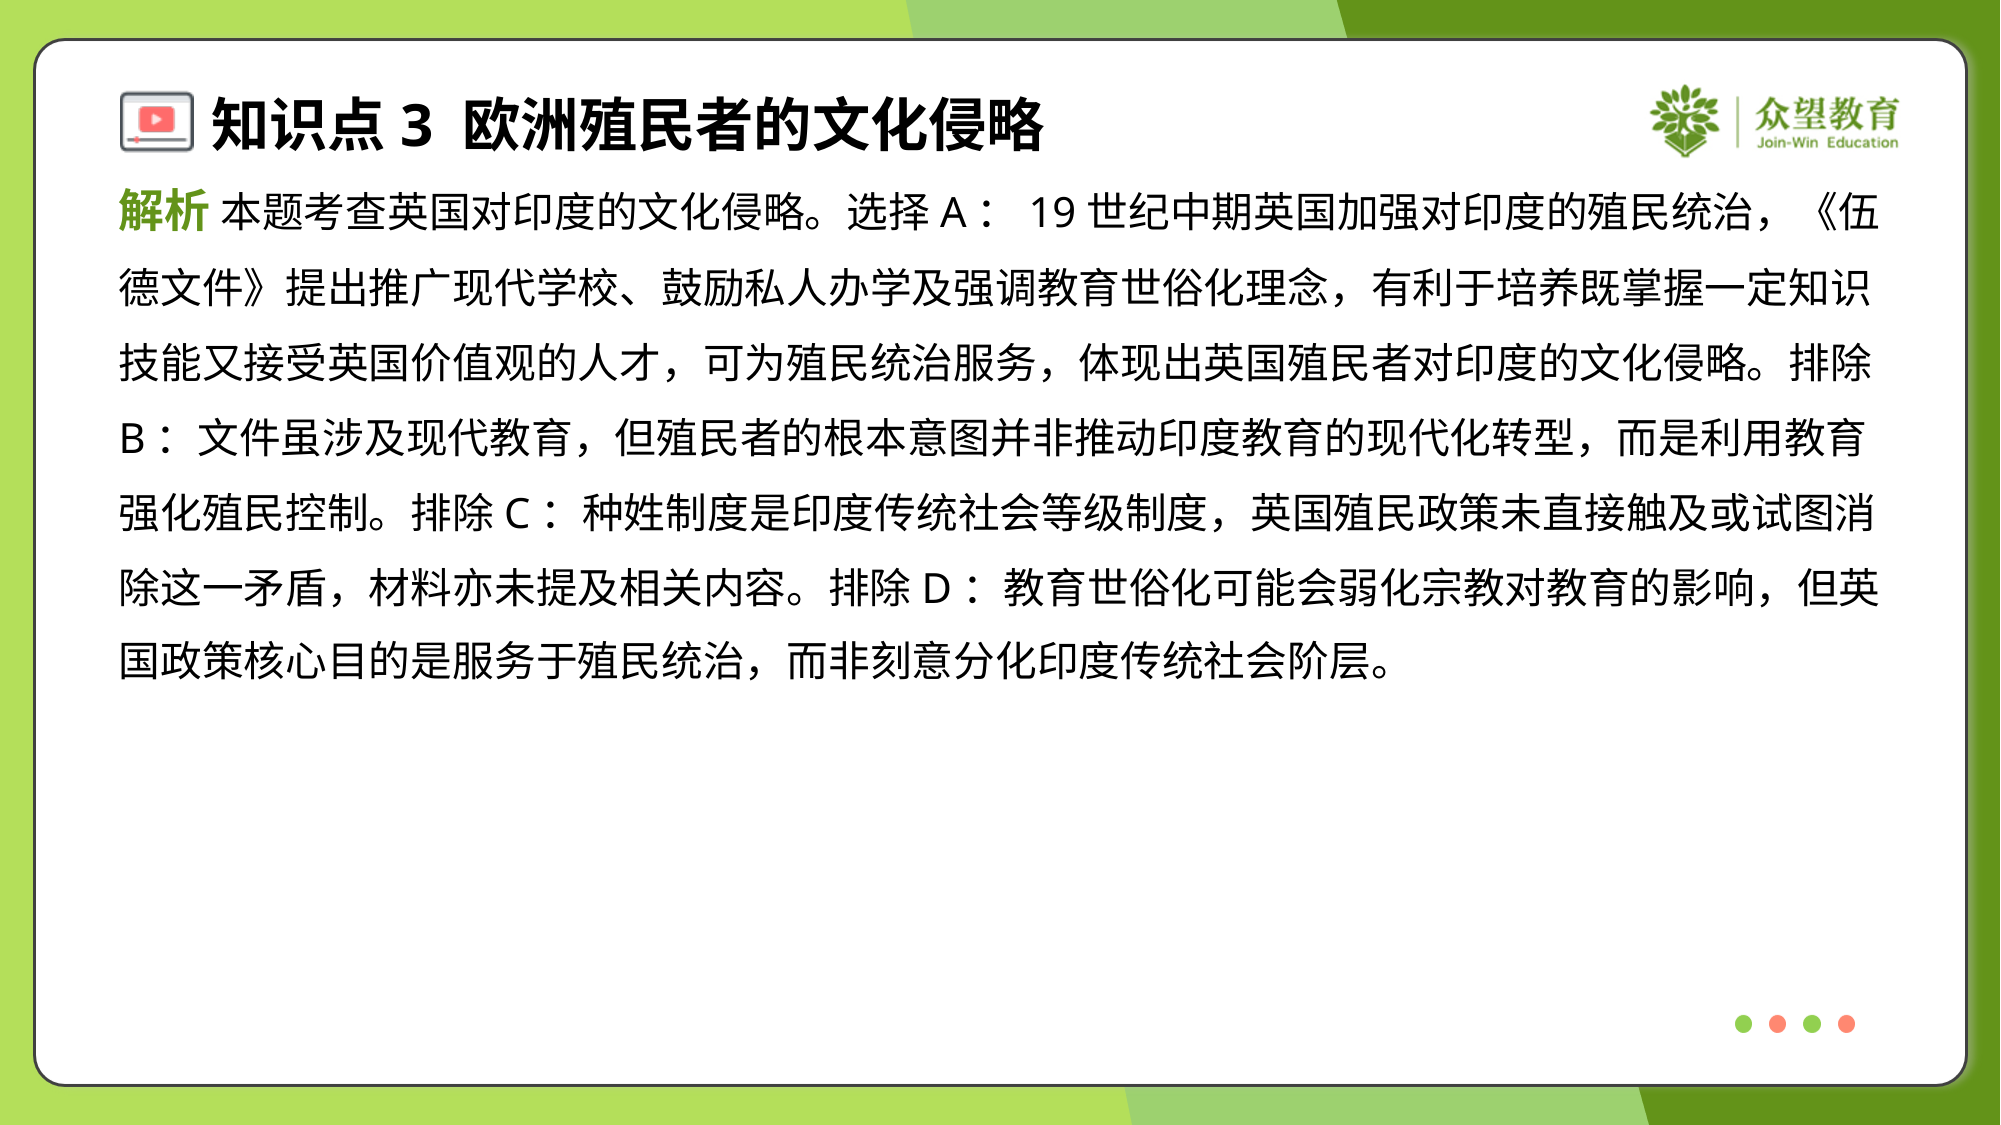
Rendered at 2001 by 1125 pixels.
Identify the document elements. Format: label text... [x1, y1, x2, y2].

text_box 解析 本题考查英国对印度的文化侵略。选择A：19世纪中期英国加强对印度的殖民统治，《伍 德文件》提出推广现代学校、鼓励私人办学及强调教育世俗化理念，有利于培养既掌握一定知识 技能又接受英国价值观的人才，可为殖民统治服务，体现出英国殖民者对印度的文化侵略。排除 B：文件虽涉及现代教育，但殖民者的根本意图并非推动印度教育的现代化转型，而是利用教育 强化殖民控制。排除C：种姓制度是印度传统社会等级制度，英国殖民政策未直接触及或试图消 除这一矛盾，材料亦未提及相关内容。排除D：教育世俗化可能会弱化宗教对教育的影响，但英 国政策核心目的是服务于殖民统治，而非刻意分化印度传统社会阶层。 [118, 159, 1883, 677]
picture [0, 0, 2000, 1125]
